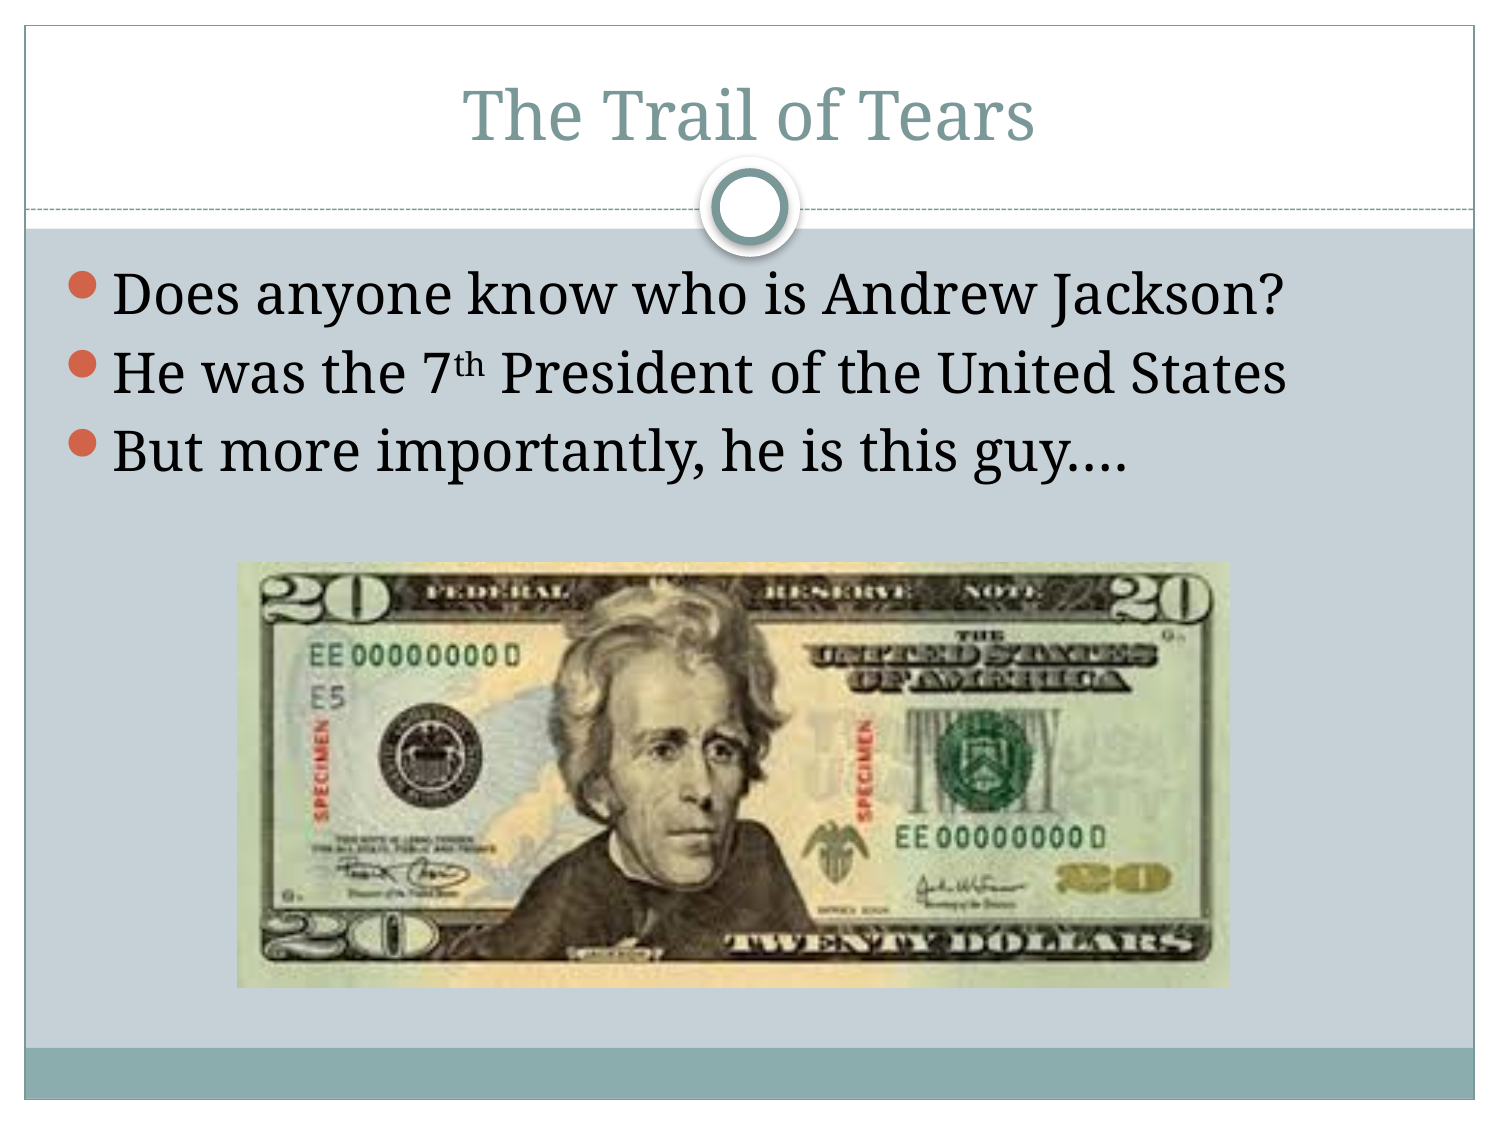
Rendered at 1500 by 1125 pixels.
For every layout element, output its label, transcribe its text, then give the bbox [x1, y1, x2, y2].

picture [237, 562, 1230, 988]
list Does anyone know who is Andrew Jackson? He was the 7th President of the United States But more importantly, he is this guy…. [49, 250, 1445, 1001]
title The Trail of Tears [49, 37, 1450, 162]
